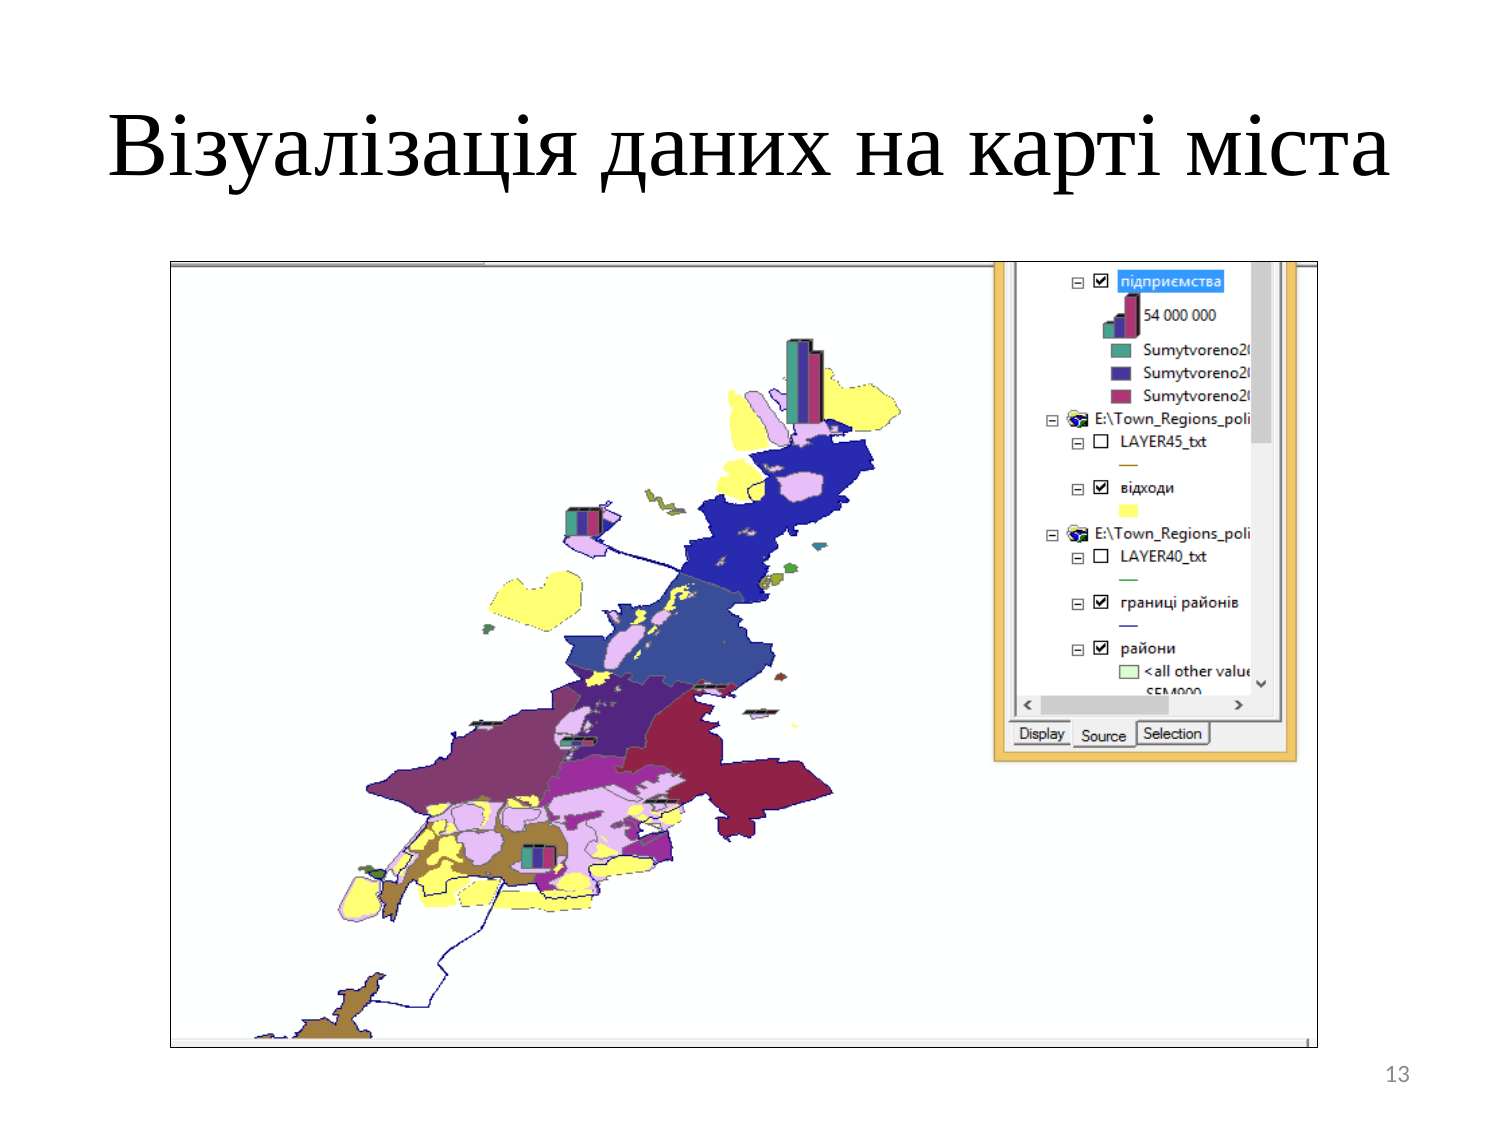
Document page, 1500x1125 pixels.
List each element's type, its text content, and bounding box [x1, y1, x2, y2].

slide_number 13 [1074, 1042, 1425, 1103]
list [170, 262, 1318, 1048]
title Візуалізація даних на карті міста [75, 45, 1425, 233]
